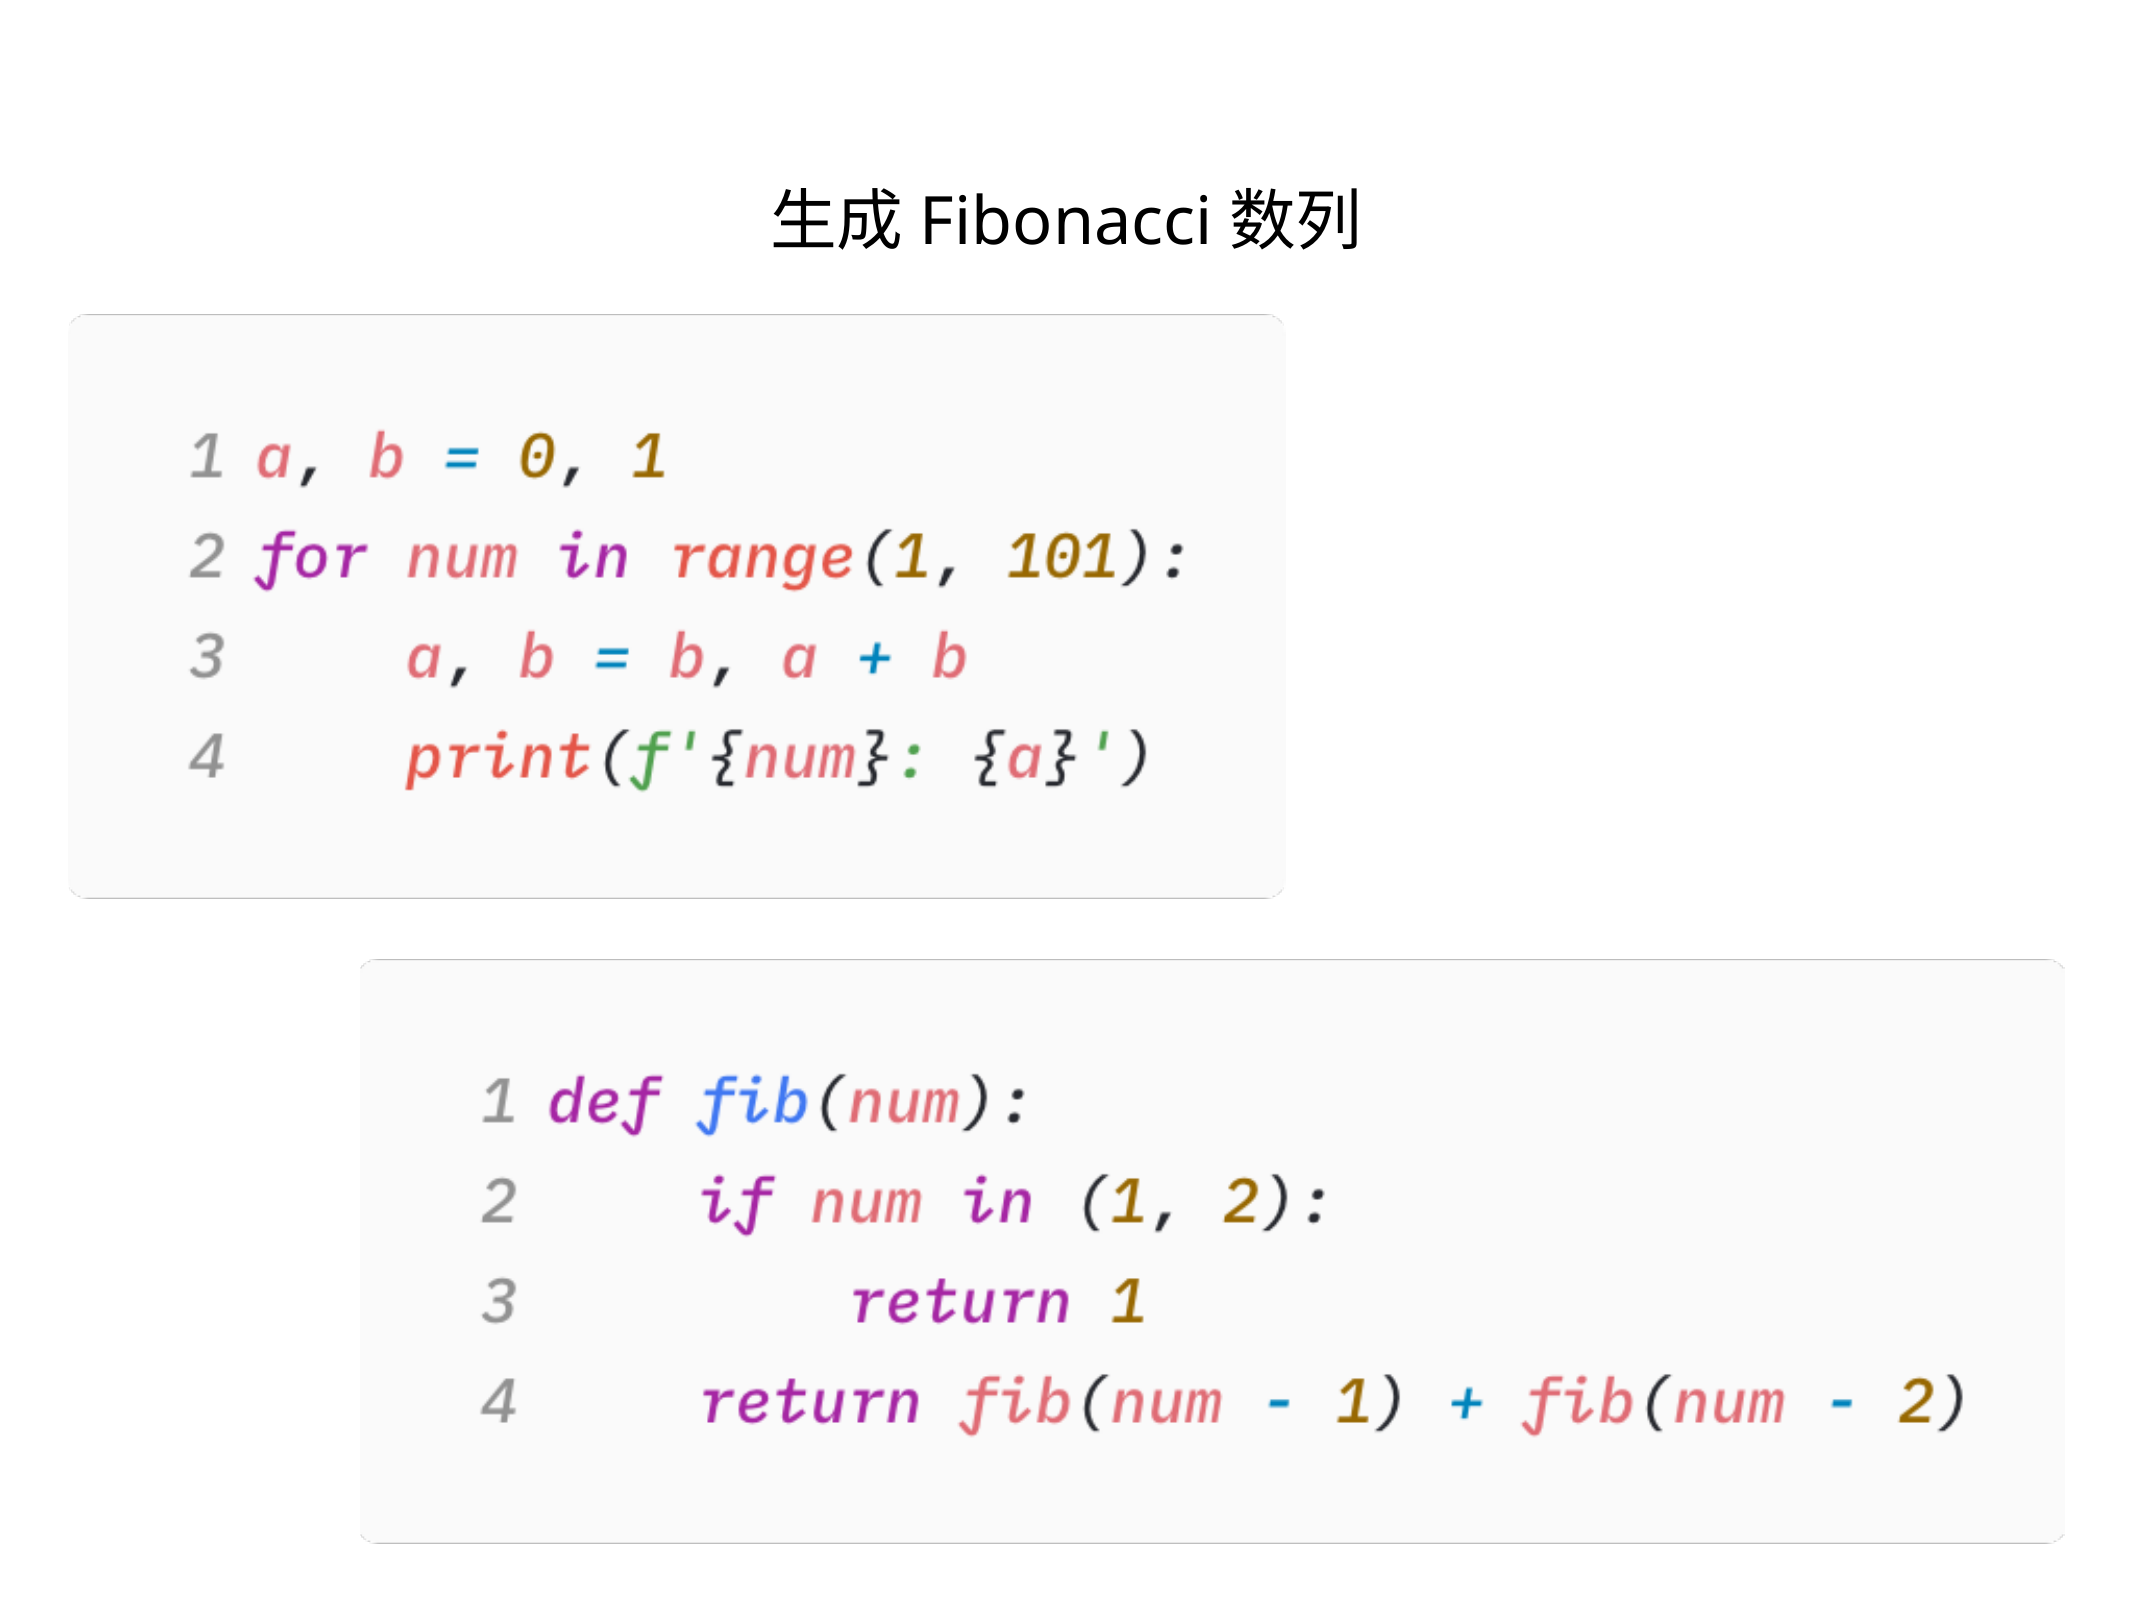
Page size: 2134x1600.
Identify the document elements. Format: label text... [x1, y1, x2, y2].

text_box 生成Fibonacci数列 [761, 141, 1372, 267]
picture [359, 957, 2065, 1546]
picture [68, 313, 1286, 902]
